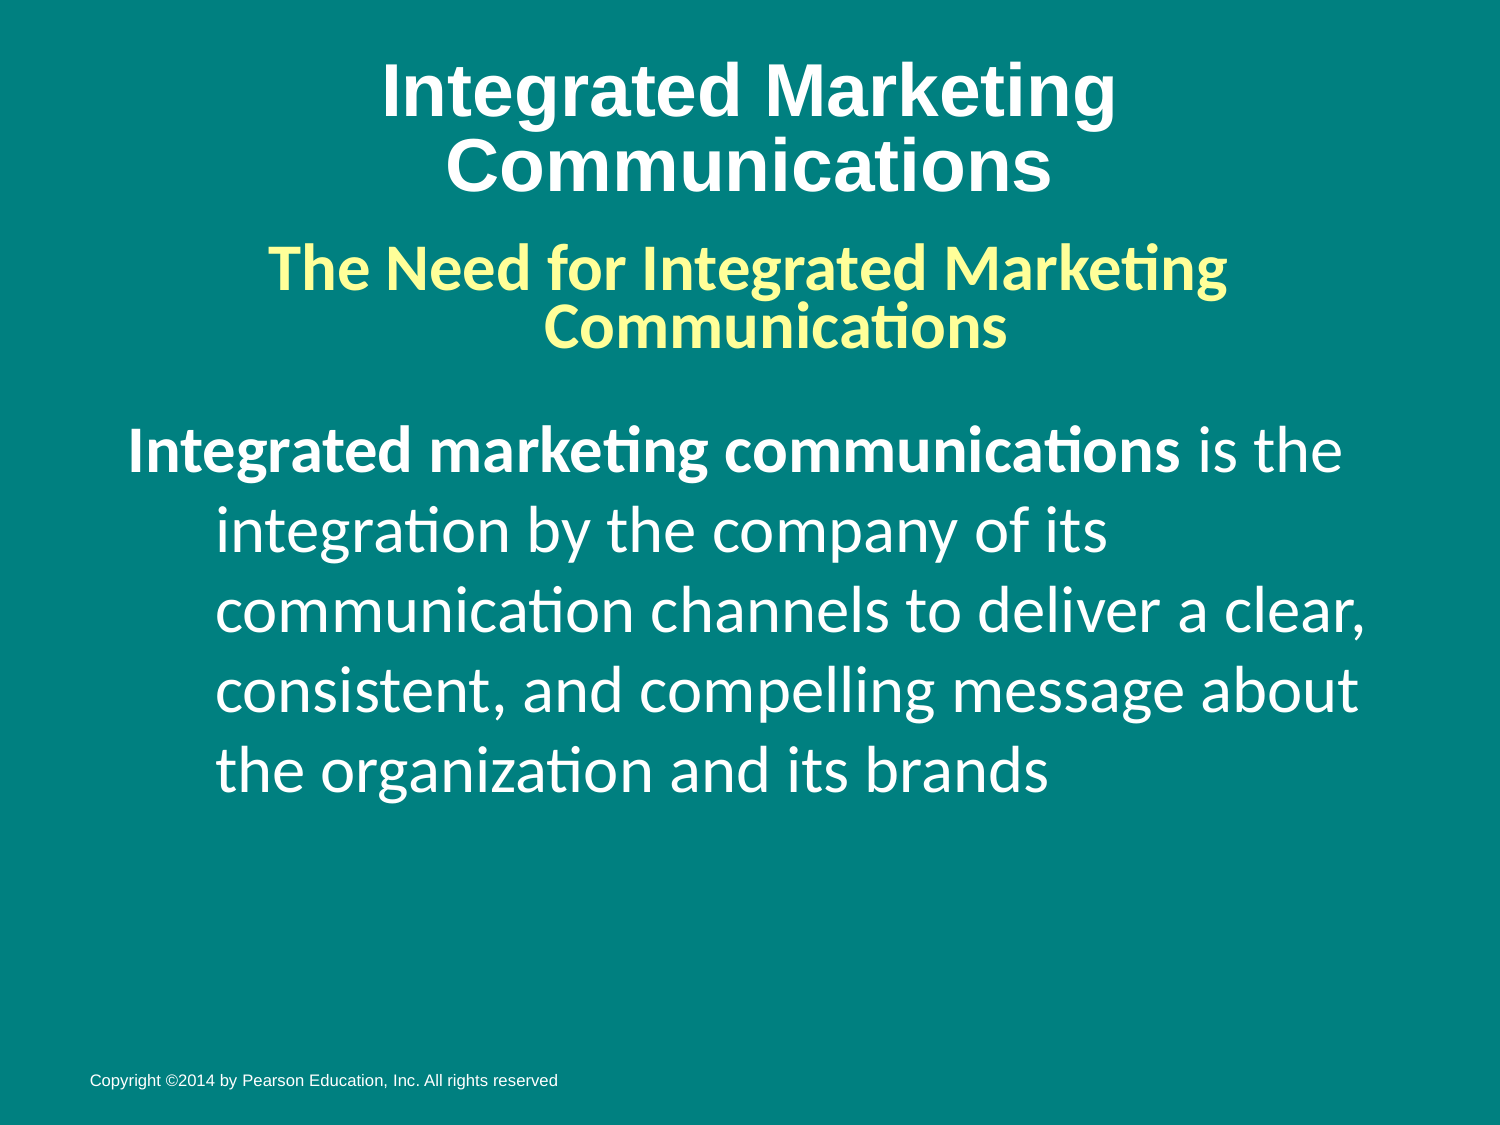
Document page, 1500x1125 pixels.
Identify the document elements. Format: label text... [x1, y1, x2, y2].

list Integrated marketing communications is the integration by the company of its communication channels to deliver a clear, consistent, and compelling message about the organization and its brands [112, 324, 1388, 1001]
list The Need for Integrated Marketing Communications [149, 237, 1348, 351]
title Integrated Marketing Communications [112, 37, 1388, 226]
text_box Copyright ©2014 by Pearson Education, Inc. All rights reserved [74, 1062, 825, 1098]
